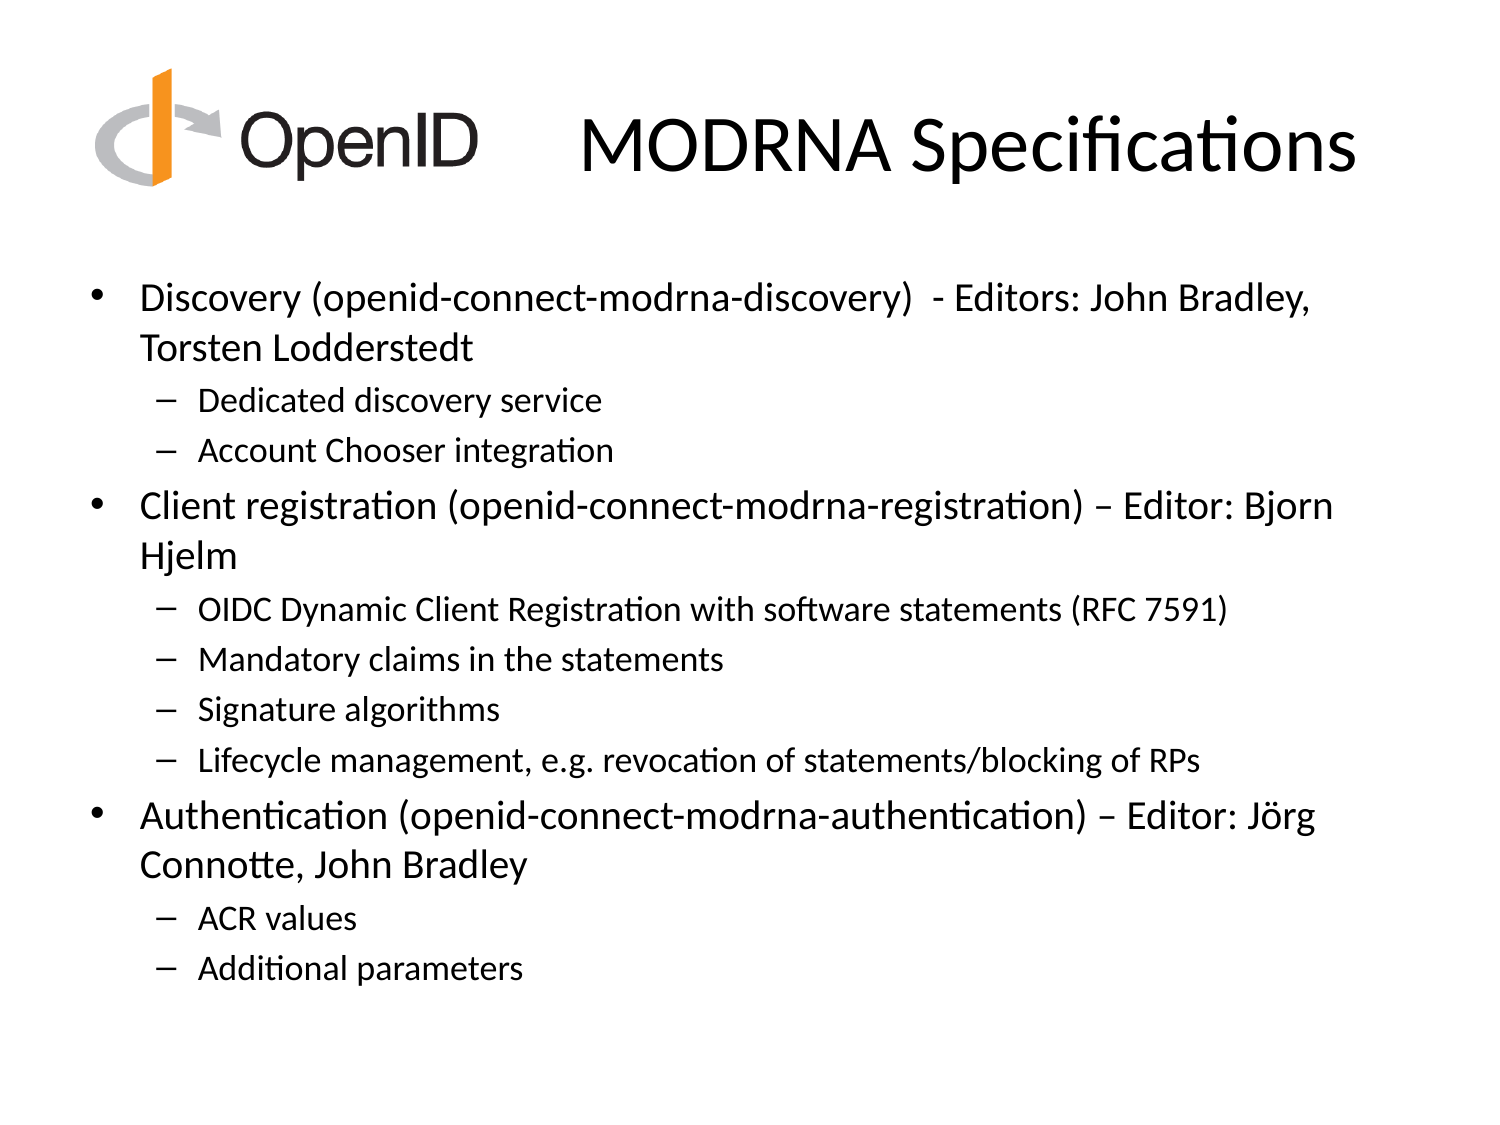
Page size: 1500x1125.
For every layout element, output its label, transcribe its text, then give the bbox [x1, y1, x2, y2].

title MODRNA Specifications [512, 45, 1425, 233]
picture [64, 44, 513, 225]
list Discovery (openid-connect-modrna-discovery) - Editors: John Bradley, Torsten Lodderstedt Dedicated discovery service Account Chooser integration Client registration (openid-connect-modrna-registration) – Editor: Bjorn Hjelm OIDC Dynamic Client Registration with software statements (RFC 7591) Mandatory claims in the statements Signature algorithms Lifecycle management, e.g. revocation of statements/blocking of RPs Authentication (openid-connect-modrna-authentication) – Editor: Jörg Connotte, John Bradley ACR values Additional parameters [75, 262, 1425, 1005]
